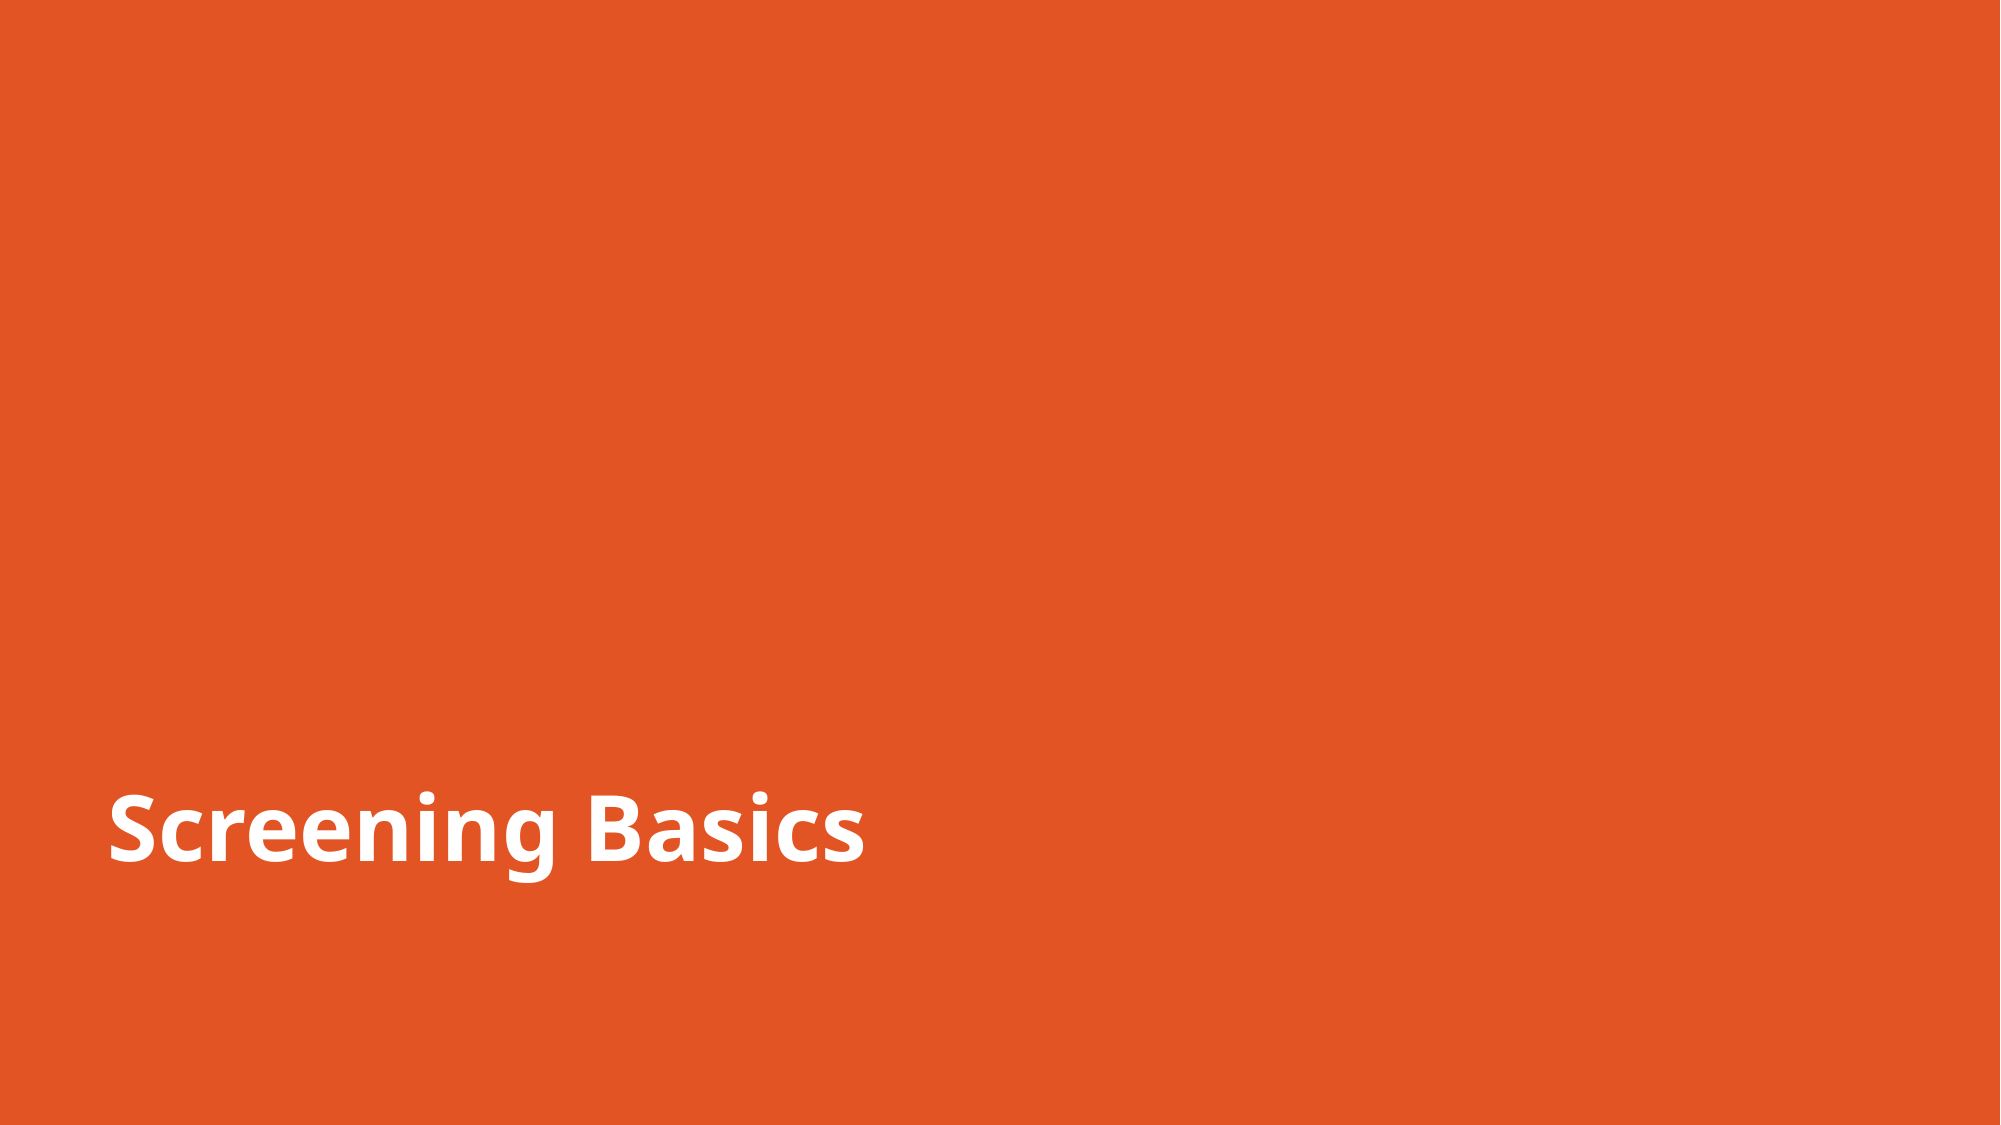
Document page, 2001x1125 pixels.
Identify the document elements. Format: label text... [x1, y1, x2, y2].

title Screening Basics [92, 741, 1908, 887]
